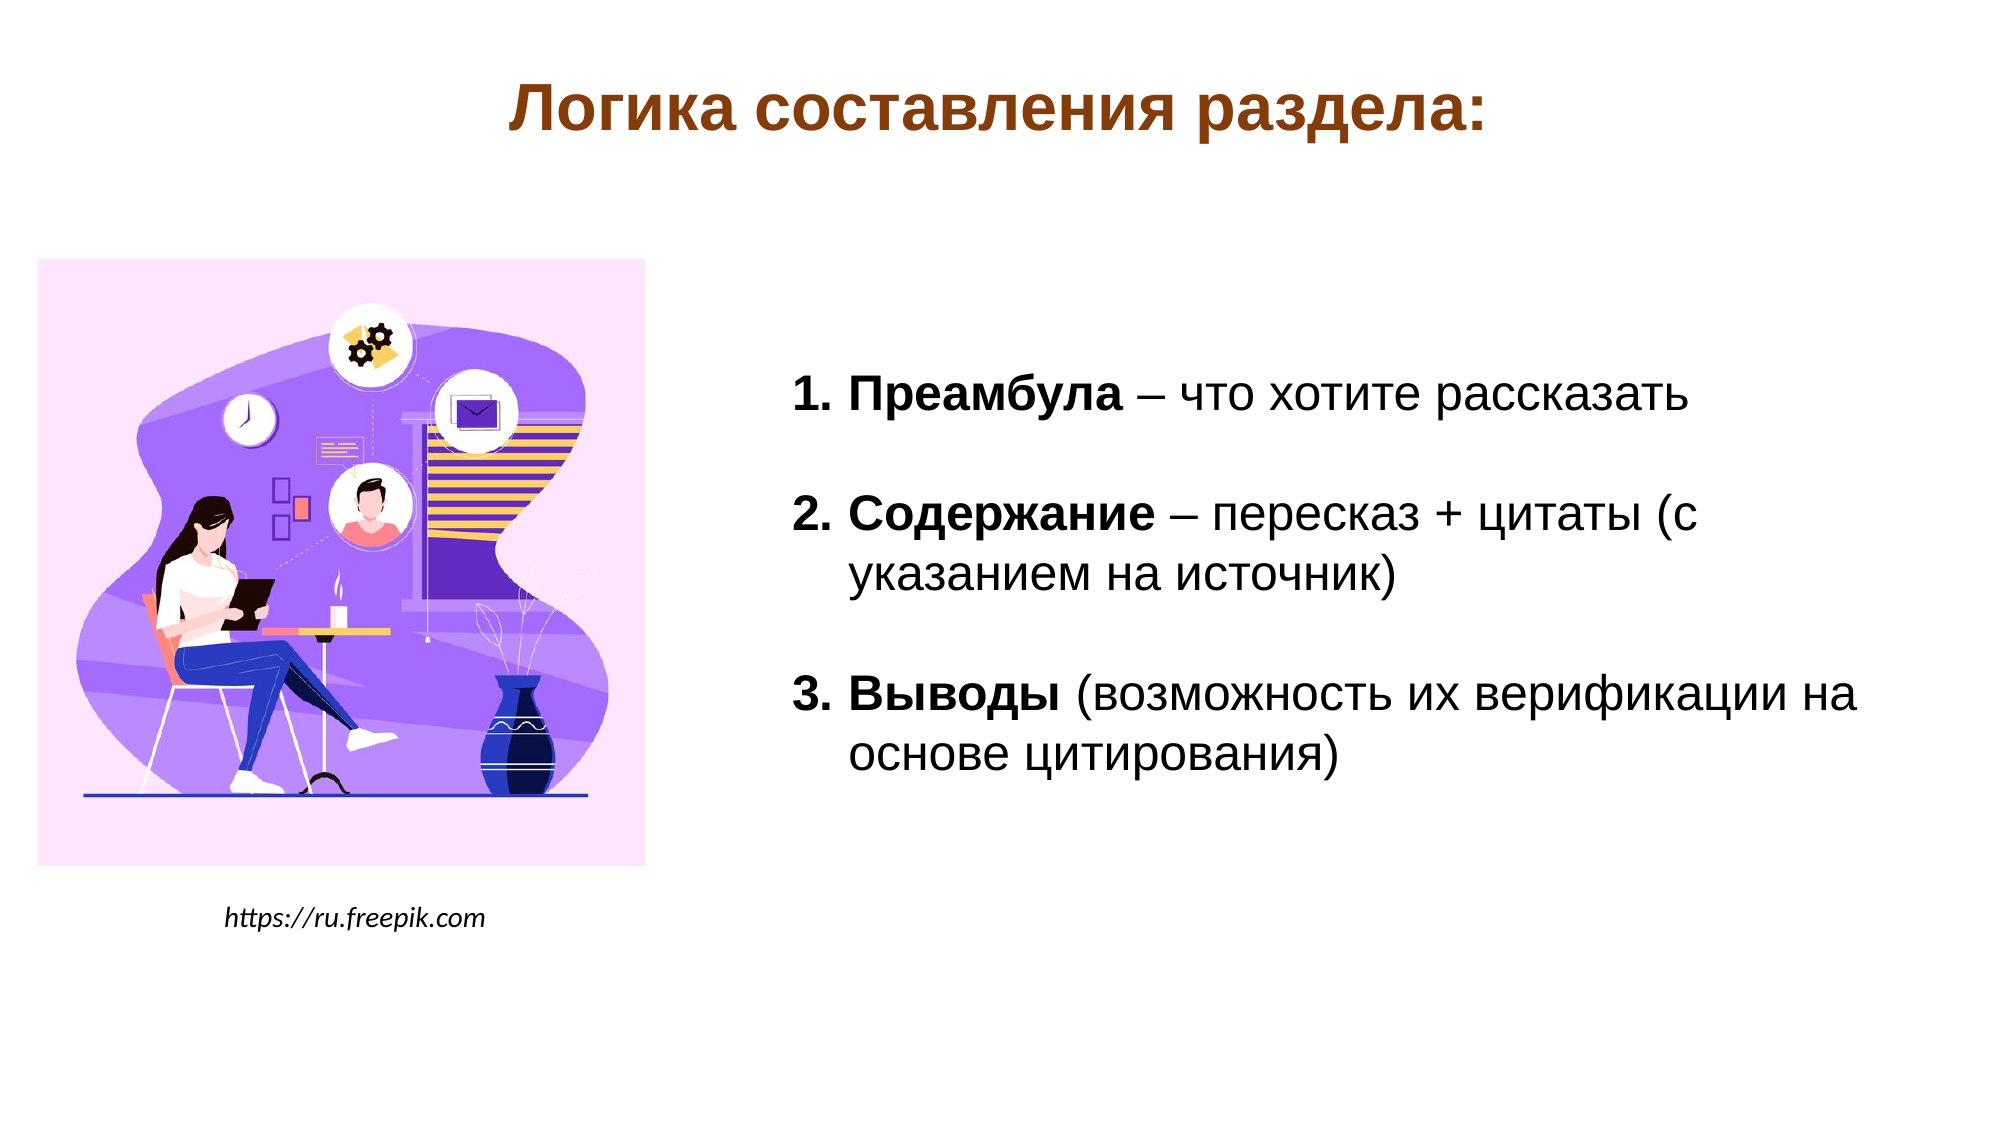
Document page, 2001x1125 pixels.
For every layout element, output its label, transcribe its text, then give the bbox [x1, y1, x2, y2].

text_box Преамбула – что хотите рассказать Содержание – пересказ + цитаты (с указанием на источник) Выводы (возможность их верификации на основе цитирования) [777, 352, 1916, 788]
text_box https://ru.freepik.com [51, 890, 660, 941]
picture [38, 259, 645, 866]
text_box Логика составления раздела: [38, 52, 1961, 165]
